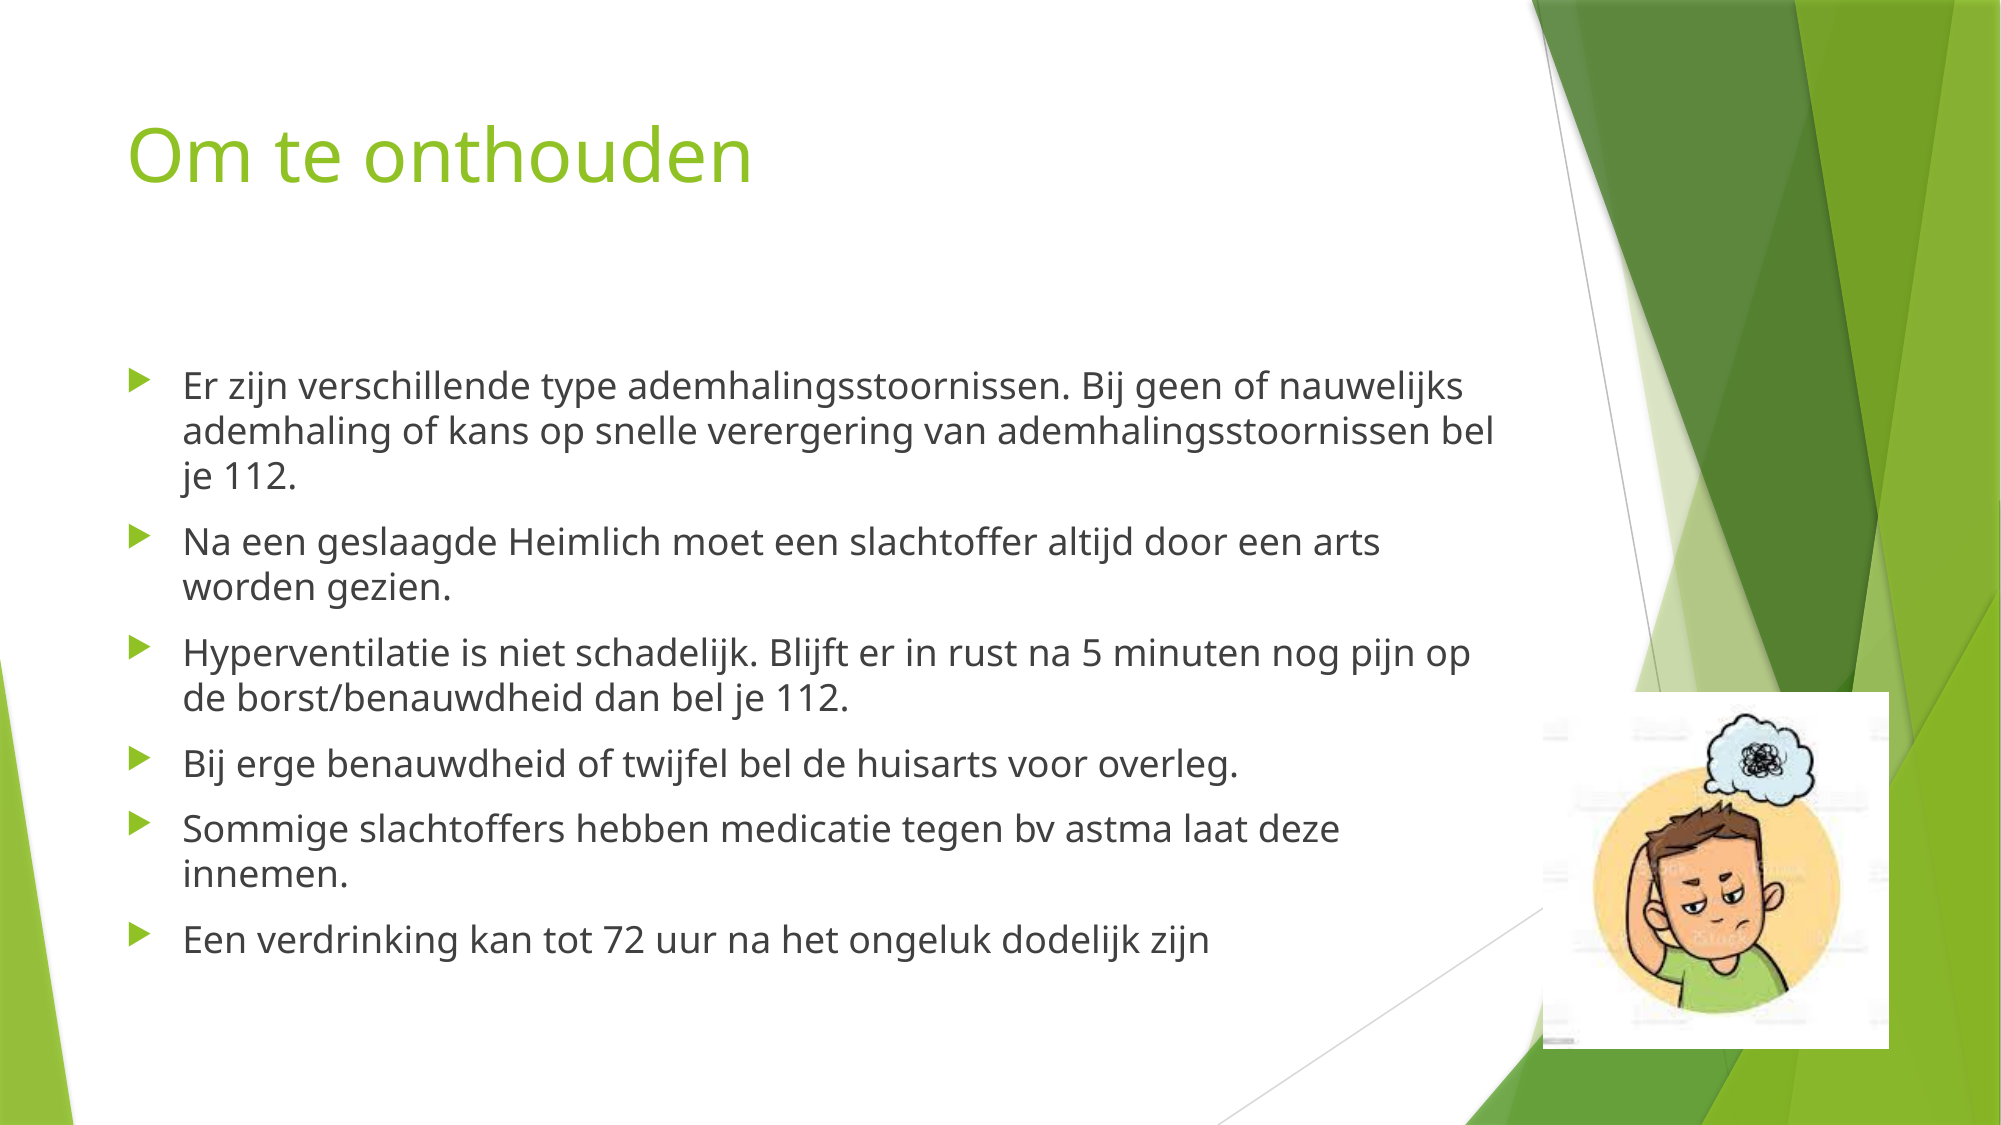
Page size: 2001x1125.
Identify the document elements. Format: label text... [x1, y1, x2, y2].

picture [1543, 691, 1890, 1049]
list Er zijn verschillende type ademhalingsstoornissen. Bij geen of nauwelijks ademhaling of kans op snelle verergering van ademhalingsstoornissen bel je 112. Na een geslaagde Heimlich moet een slachtoffer altijd door een arts worden gezien. Hyperventilatie is niet schadelijk. Blijft er in rust na 5 minuten nog pijn op de borst/benauwdheid dan bel je 112. Bij erge benauwdheid of twijfel bel de huisarts voor overleg. Sommige slachtoffers hebben medicatie tegen bv astma laat deze innemen. Een verdrinking kan tot 72 uur na het ongeluk dodelijk zijn [111, 354, 1522, 992]
title Om te onthouden [111, 99, 1522, 317]
